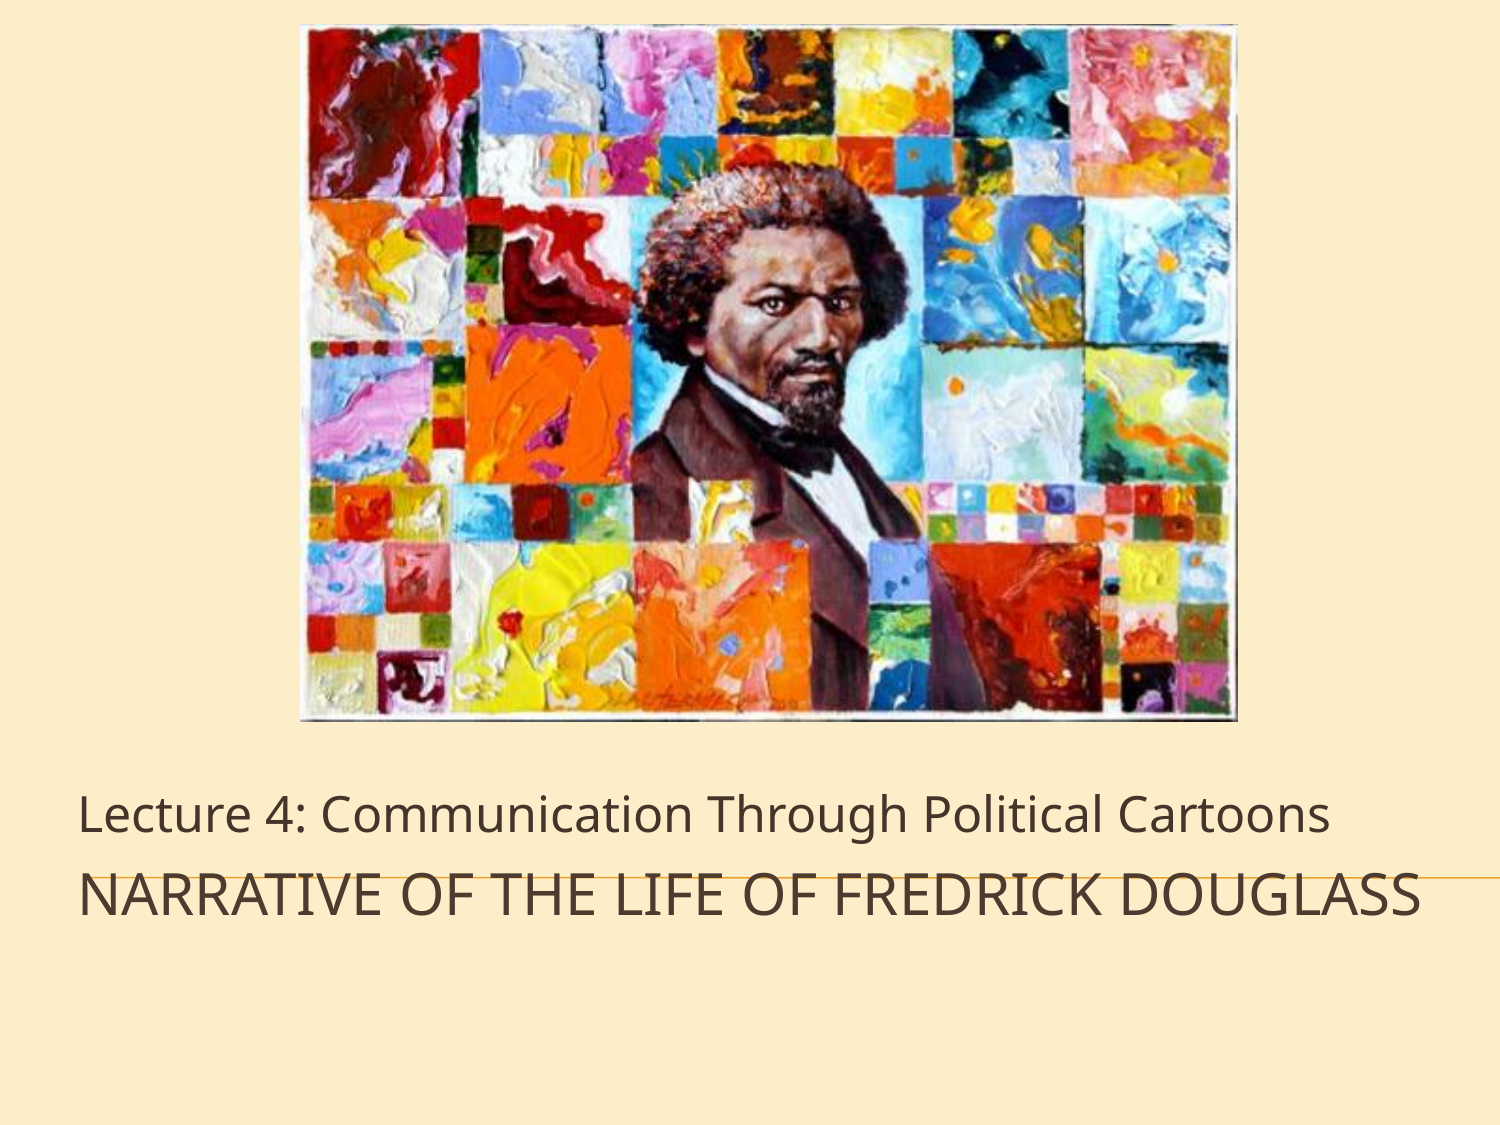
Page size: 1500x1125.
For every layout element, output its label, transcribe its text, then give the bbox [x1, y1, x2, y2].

title Narrative of the Life of Fredrick Douglass [62, 850, 1450, 997]
subtitle Lecture 4: Communication Through Political Cartoons [62, 762, 1450, 850]
picture [299, 24, 1238, 723]
